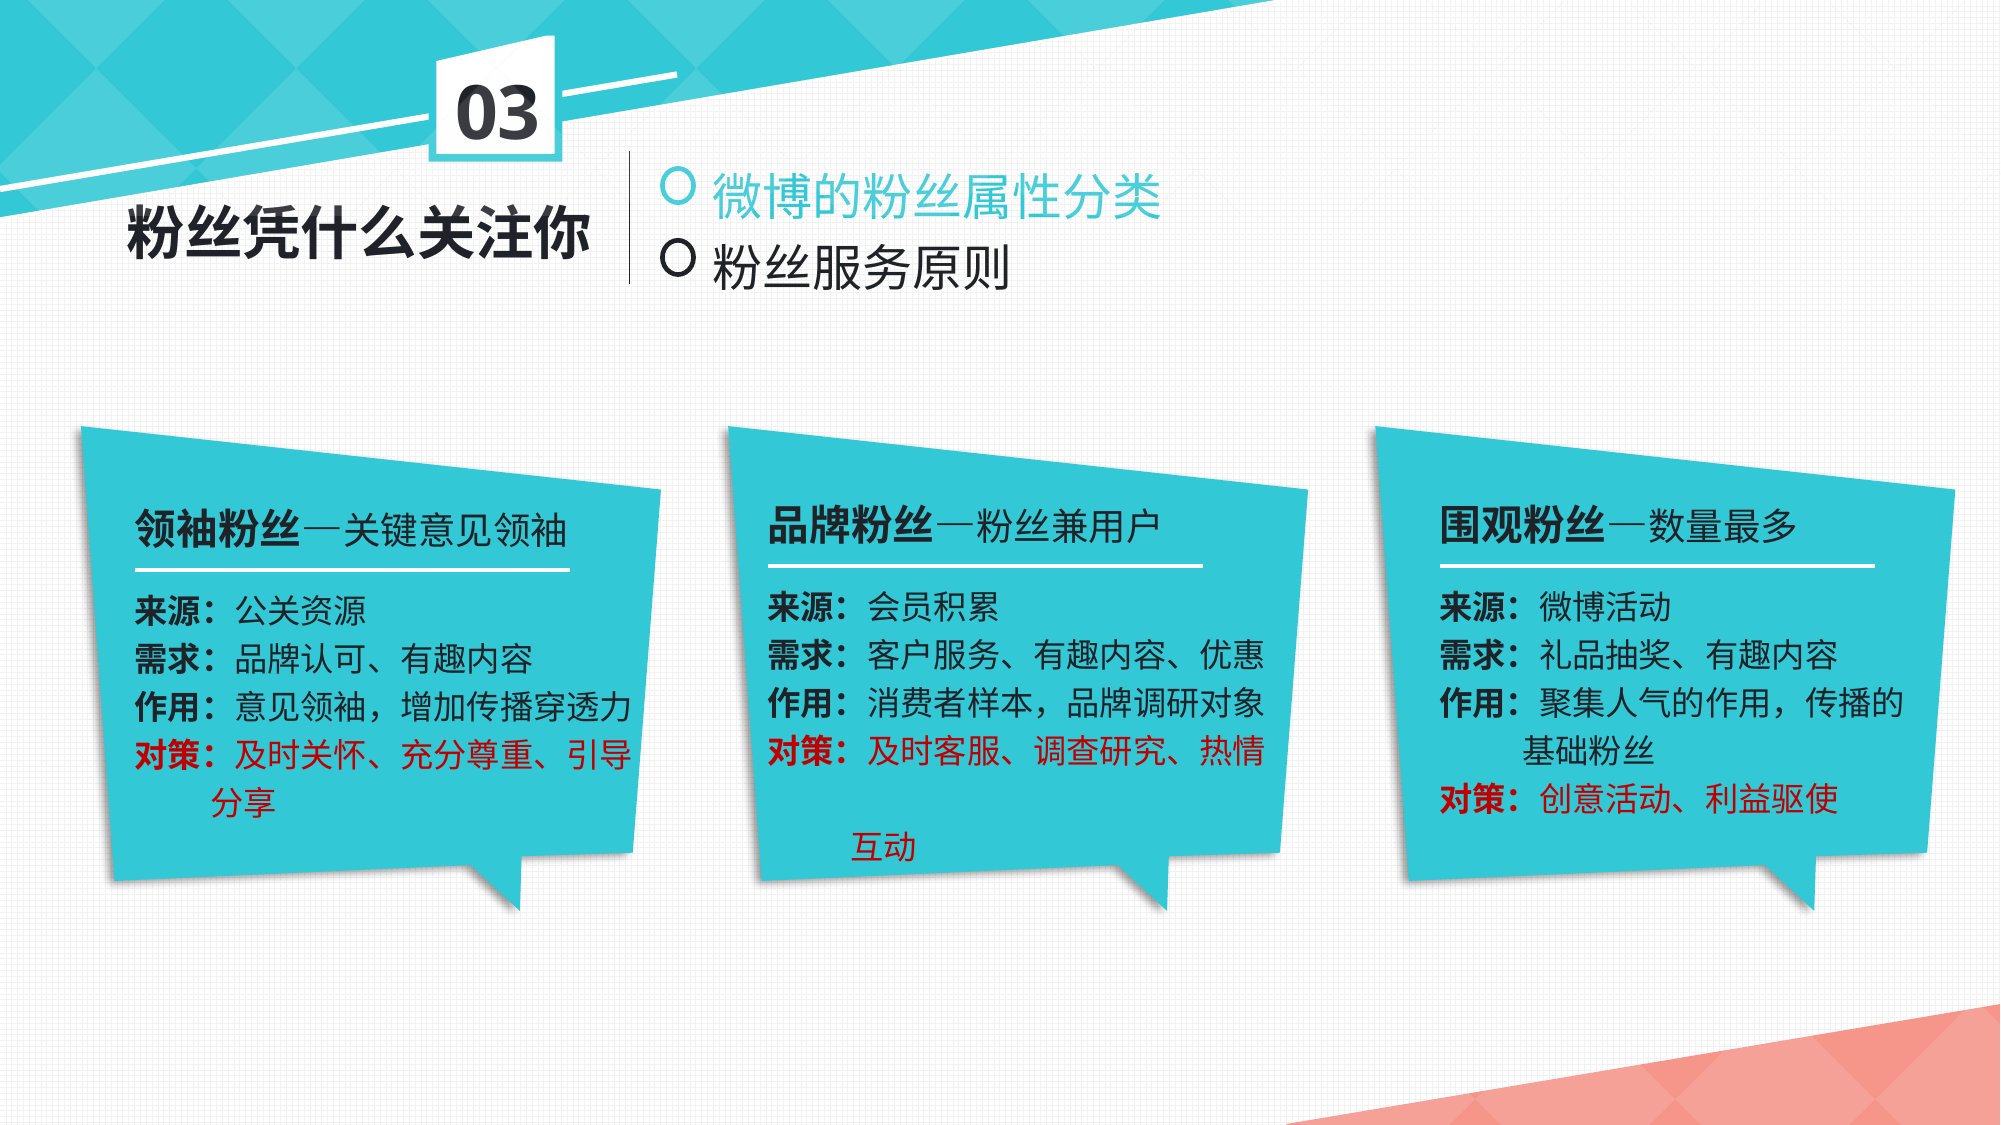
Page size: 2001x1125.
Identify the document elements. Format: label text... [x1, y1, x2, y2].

text_box [1275, 999, 2000, 1125]
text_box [0, 74, 678, 189]
text_box 粉丝凭什么关注你 [55, 217, 607, 344]
text_box 微博的粉丝属性分类 粉丝服务原则 [697, 217, 1924, 305]
text_box [661, 239, 695, 276]
text_box [0, 0, 2000, 217]
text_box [80, 426, 661, 911]
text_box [1375, 426, 1956, 911]
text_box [728, 426, 1309, 911]
